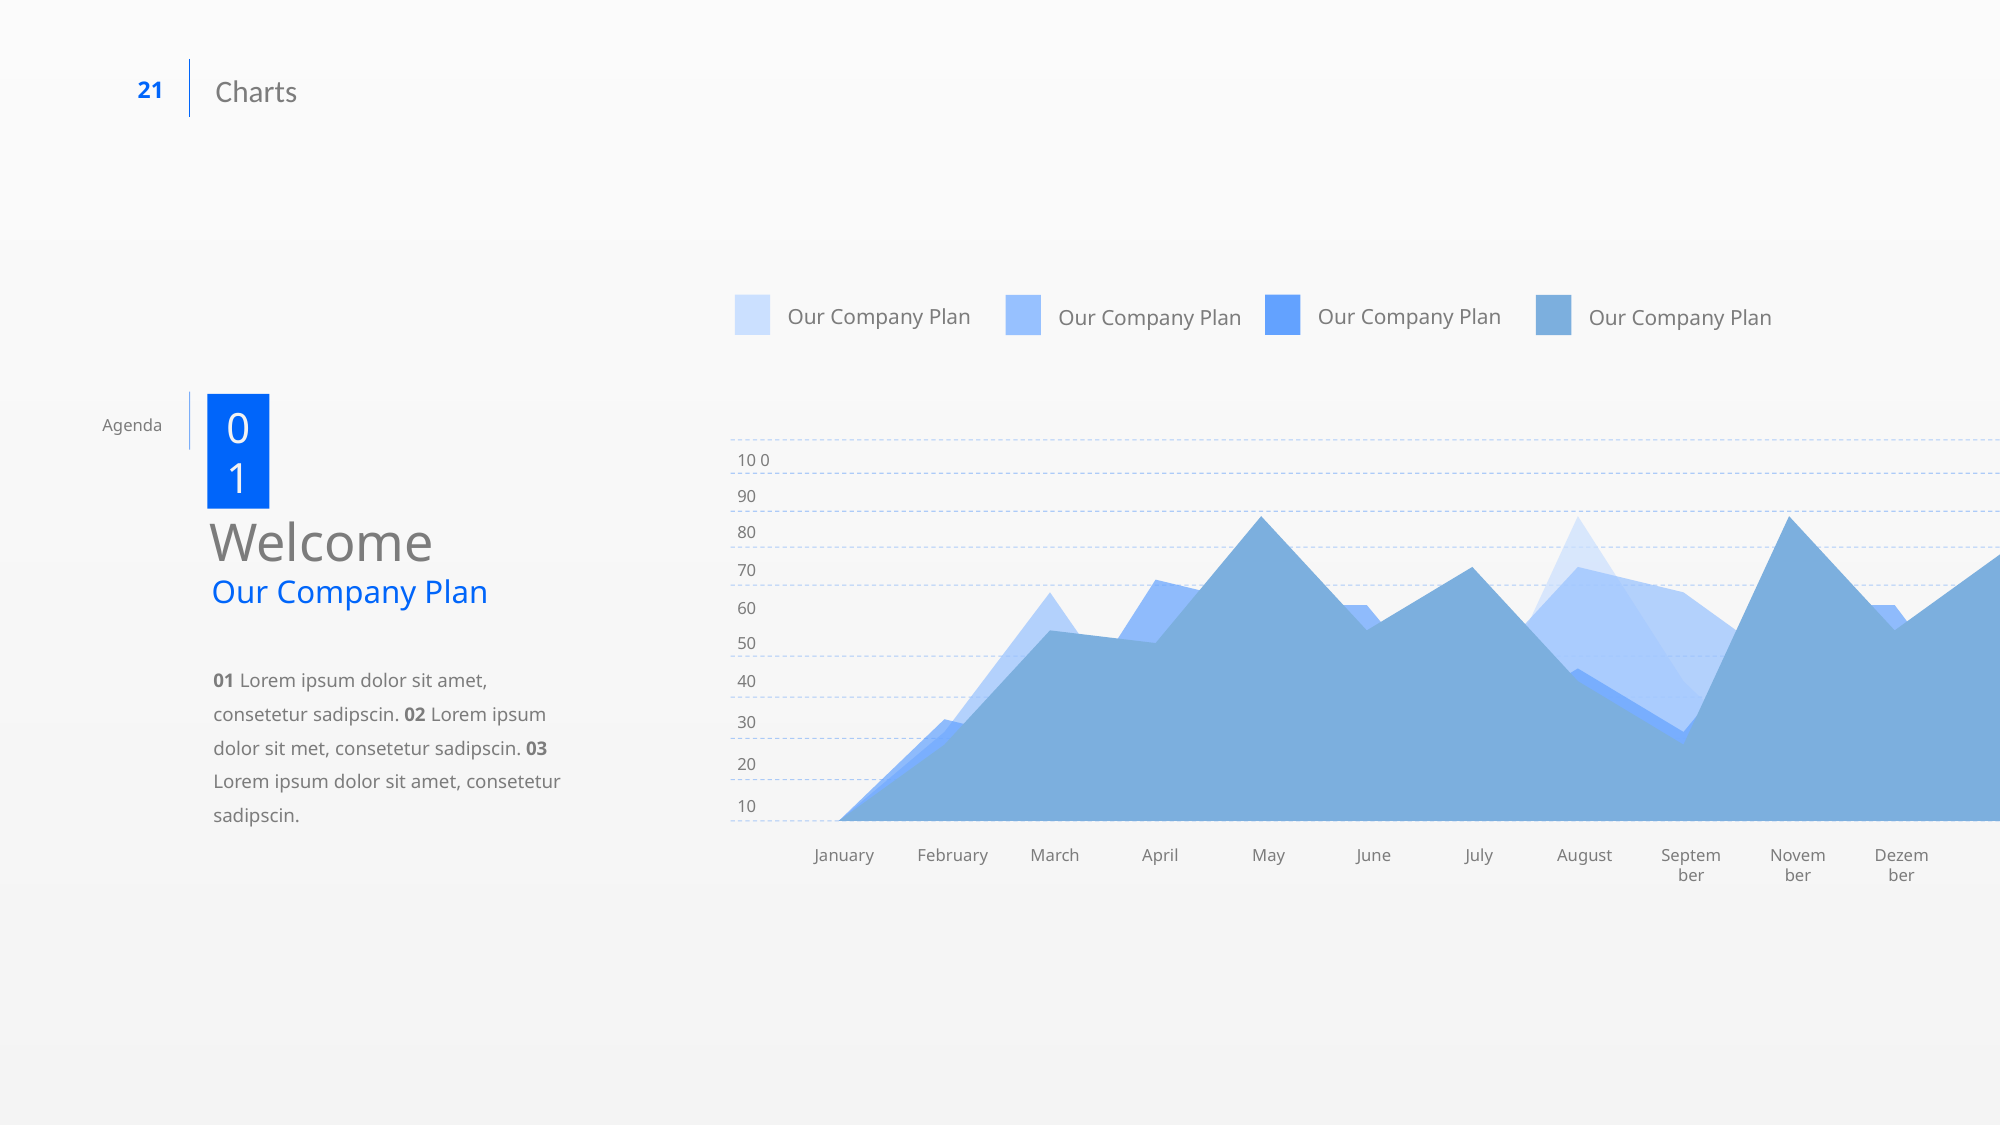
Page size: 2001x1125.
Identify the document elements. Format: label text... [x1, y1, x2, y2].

text_box Our Company Plan [1573, 297, 1830, 337]
text_box 10 [722, 788, 792, 823]
text_box 80 [722, 514, 781, 550]
text_box Charts [200, 63, 499, 116]
text_box 10 0 [722, 442, 792, 478]
text_box 30 [722, 704, 781, 740]
text_box Our Company Plan [772, 296, 1029, 337]
text_box March [1003, 837, 1107, 872]
text_box [1535, 294, 1572, 336]
text_box 60 [722, 590, 781, 626]
text_box September [1644, 837, 1739, 892]
text_box February [901, 837, 1003, 872]
text_box 01 Lorem ipsum dolor sit amet, consetetur sadipscin. 02 Lorem ipsum dolor sit met, consetetur sadipscin. 03 Lorem ipsum dolor sit amet, consetetur sadipscin. [198, 650, 598, 834]
text_box Agenda [47, 407, 178, 443]
text_box 01 [207, 393, 270, 509]
text_box Dezember [1854, 837, 1949, 892]
text_box July [1427, 837, 1531, 872]
text_box Our Company Plan [1043, 297, 1300, 337]
text_box [1005, 294, 1041, 336]
text_box 50 [722, 626, 781, 661]
text_box May [1217, 837, 1321, 872]
text_box [734, 294, 771, 335]
text_box 20 [722, 746, 781, 781]
text_box June [1322, 837, 1426, 872]
chart [792, 408, 2000, 823]
text_box January [792, 837, 896, 872]
text_box Our Company Plan [196, 565, 717, 618]
text_box November [1751, 837, 1845, 892]
text_box Welcome [194, 501, 715, 579]
text_box Our Company Plan [1303, 296, 1559, 337]
text_box [1265, 294, 1301, 335]
text_box 90 [722, 478, 781, 514]
text_box 70 [722, 552, 781, 588]
text_box April [1108, 837, 1212, 872]
text_box August [1533, 837, 1637, 872]
text_box 40 [722, 663, 781, 698]
